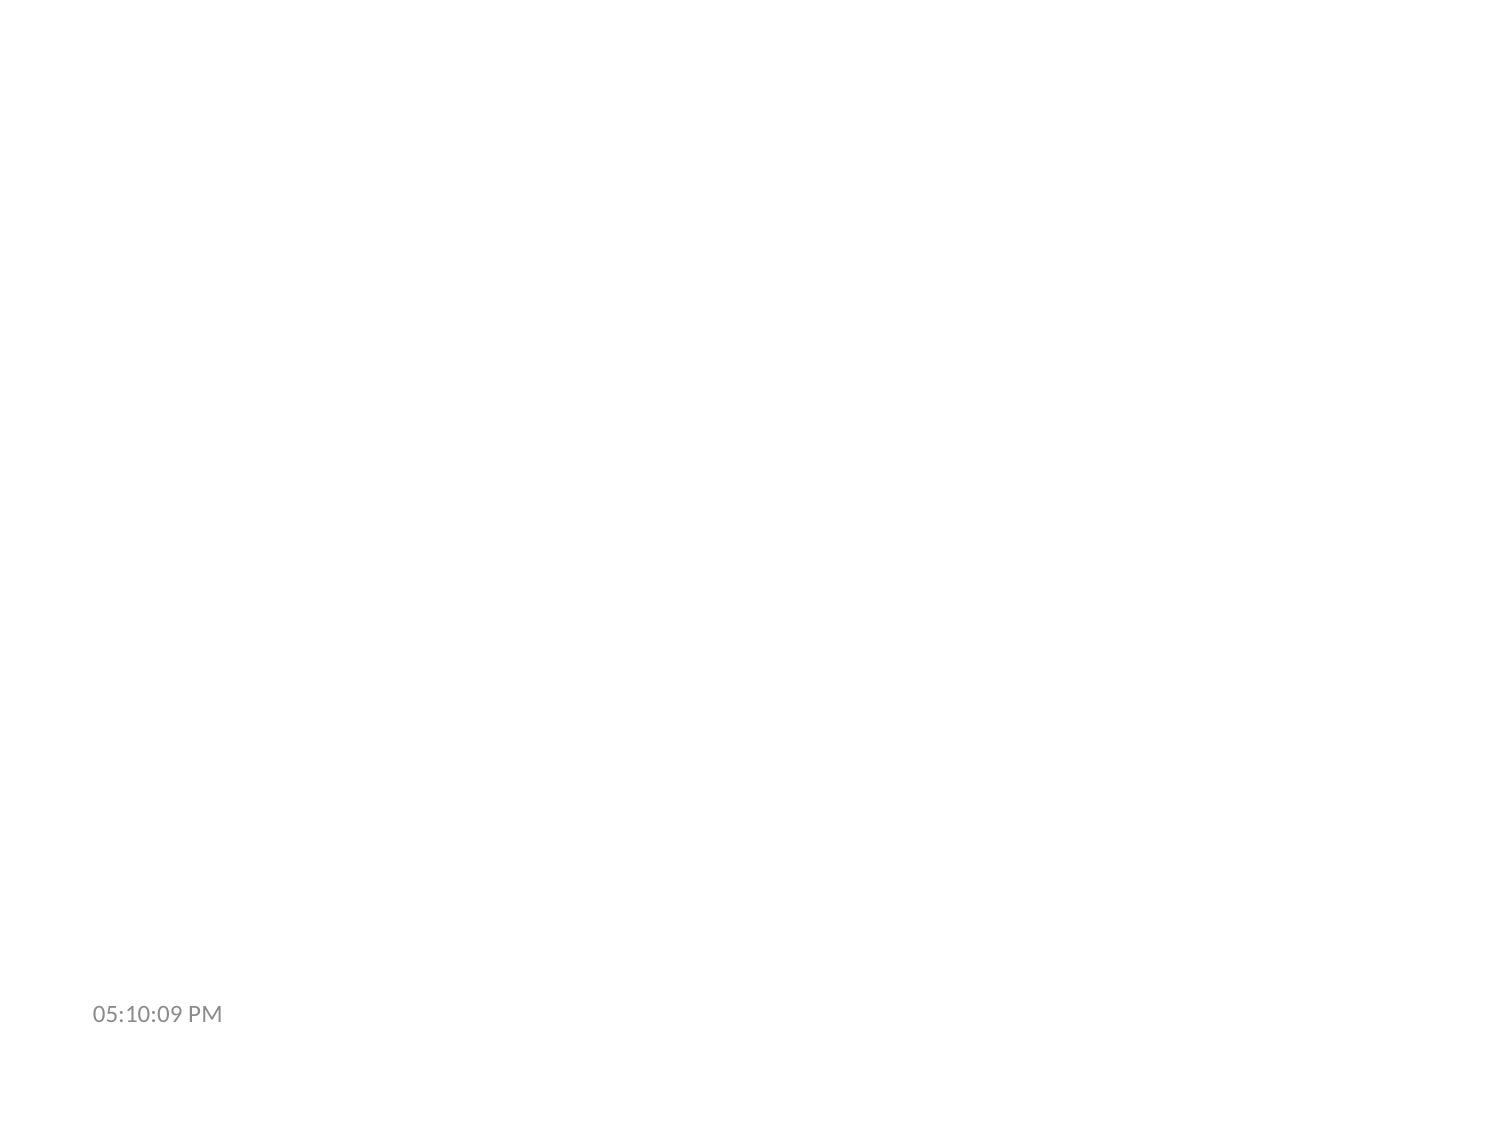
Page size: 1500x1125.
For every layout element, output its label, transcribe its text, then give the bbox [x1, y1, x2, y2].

text_box 3:35:09 PM [77, 982, 428, 1043]
